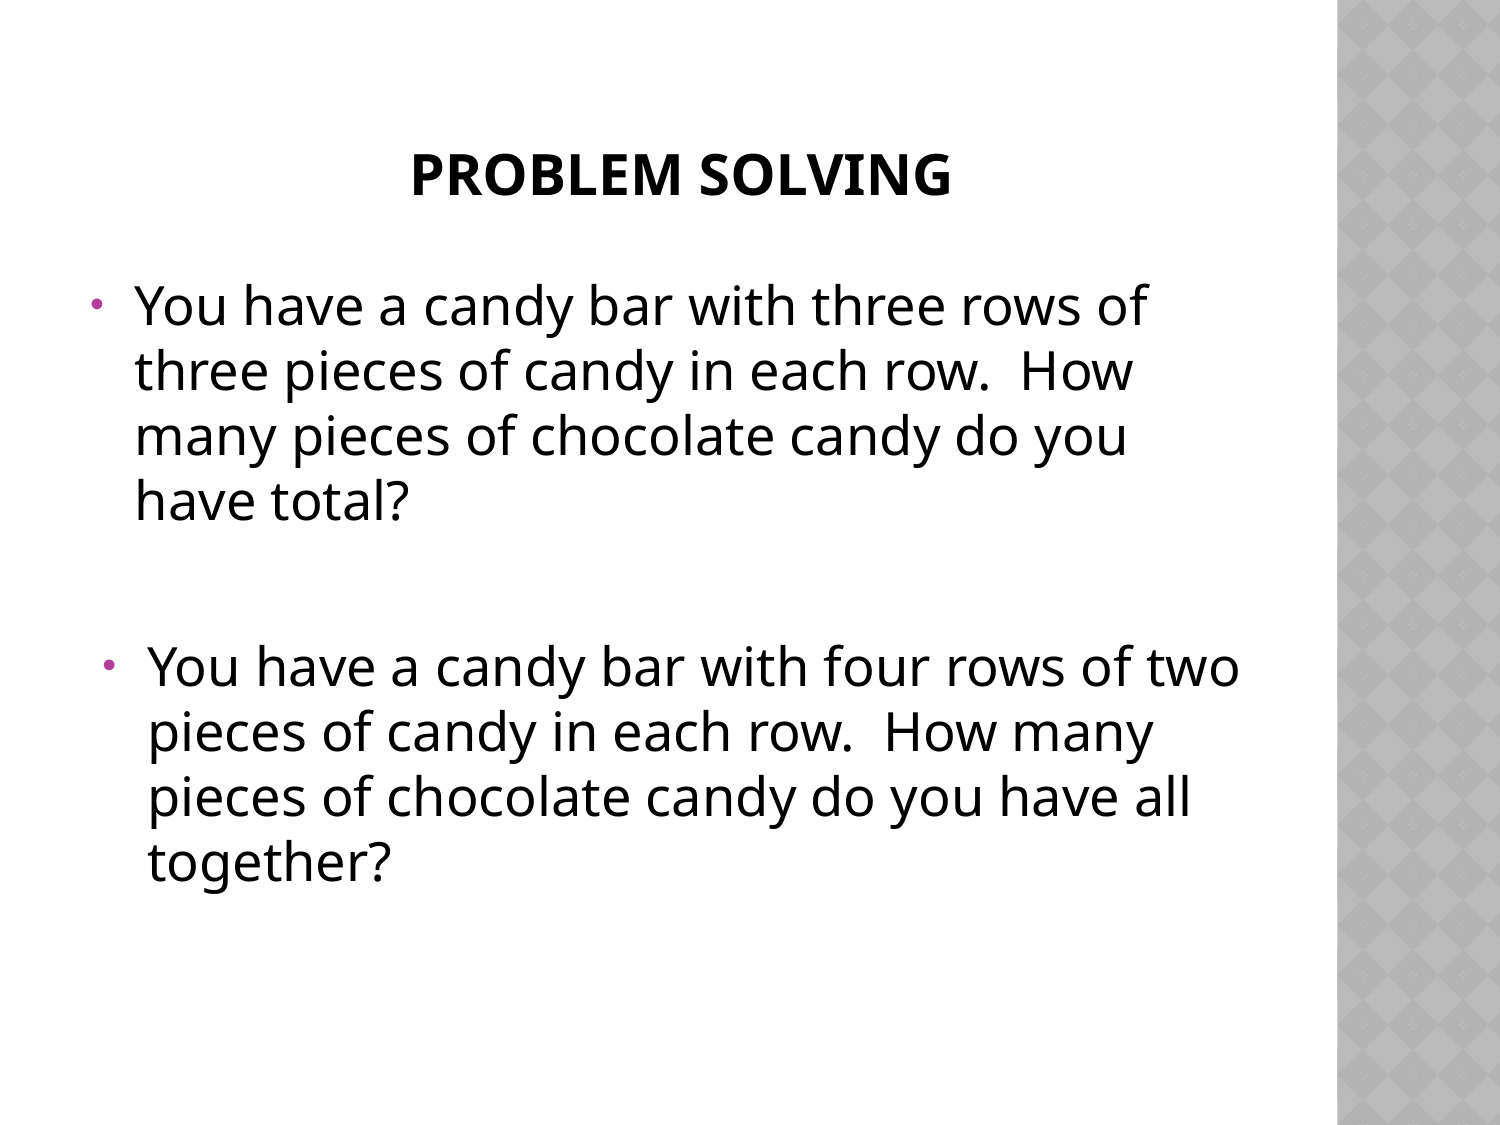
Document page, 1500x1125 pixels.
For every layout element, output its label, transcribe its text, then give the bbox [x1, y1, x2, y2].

text_box You have a candy bar with four rows of two pieces of candy in each row. How many pieces of chocolate candy do you have all together? [87, 624, 1275, 936]
list You have a candy bar with three rows of three pieces of candy in each row. How many pieces of chocolate candy do you have total? [74, 263, 1263, 576]
title Problem Solving [87, 137, 1275, 260]
